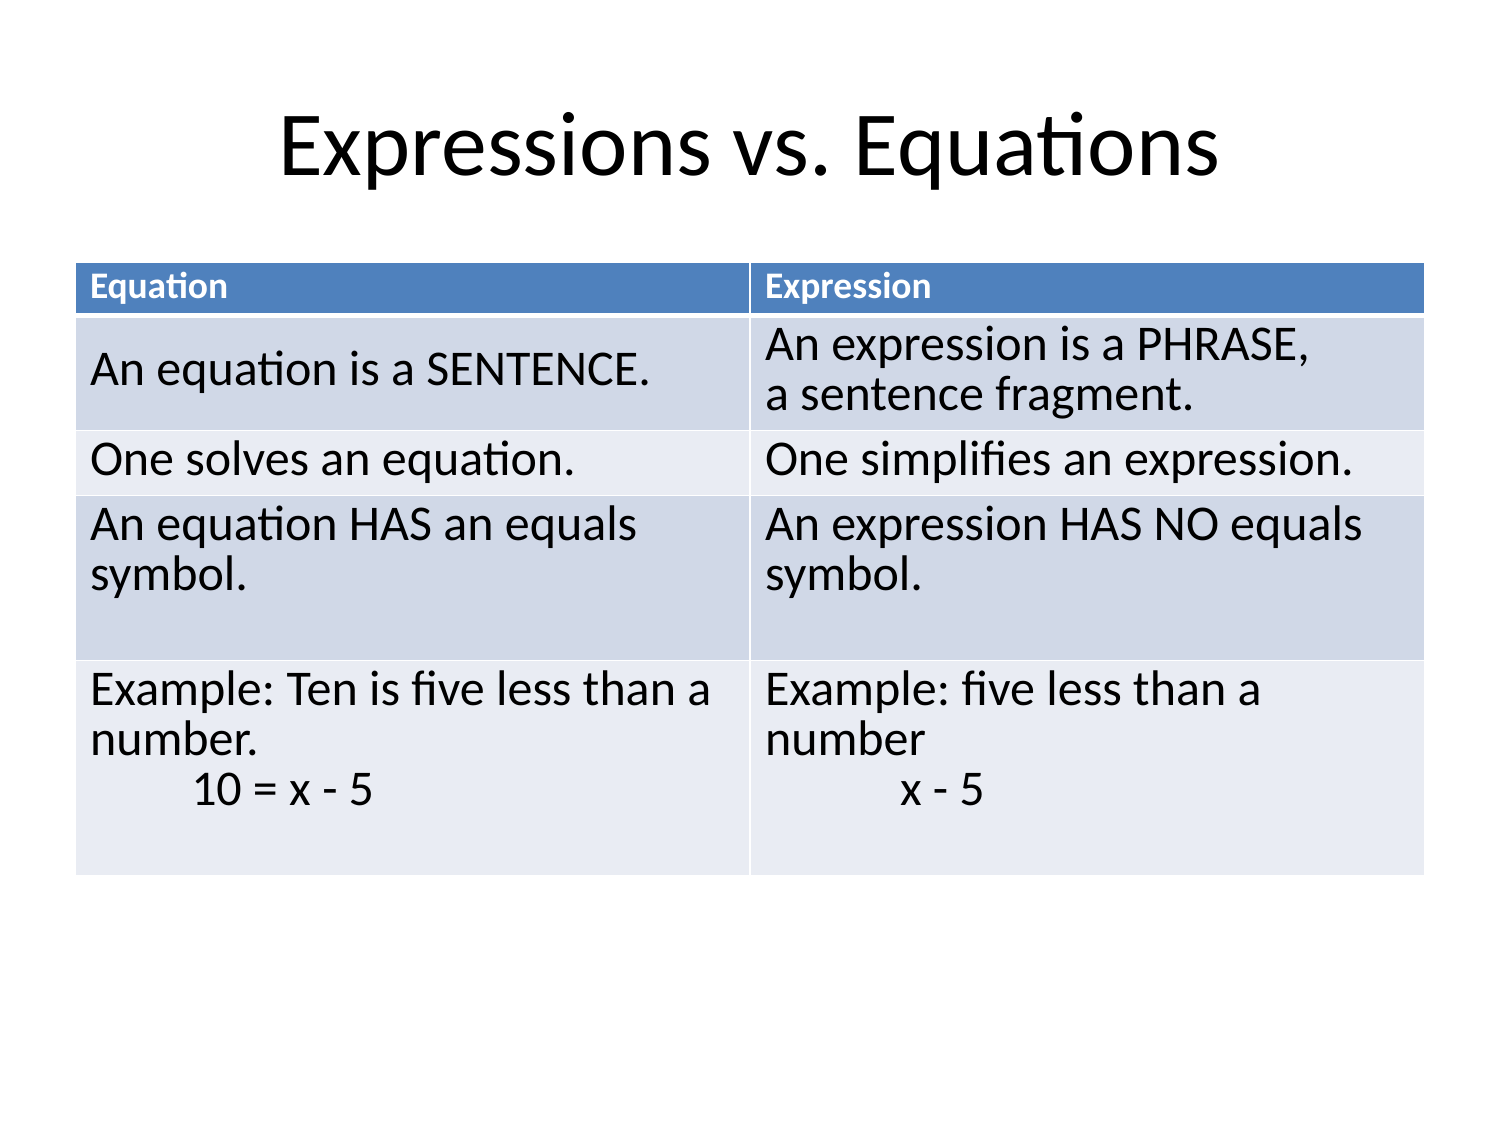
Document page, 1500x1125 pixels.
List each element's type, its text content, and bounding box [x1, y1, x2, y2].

table_cell An expression HAS NO equals symbol. [751, 496, 1424, 660]
table_header Equation [76, 263, 749, 313]
table_cell Example: Ten is five less than a number. 10 = x - 5 [76, 661, 749, 875]
table_cell One simplifies an expression. [751, 431, 1424, 495]
table_cell One solves an equation. [76, 431, 749, 495]
table_cell An expression is a PHRASE, a sentence fragment. [751, 318, 1424, 430]
table_cell An equation is a SENTENCE. [76, 318, 749, 430]
table_cell Example: five less than a number x - 5 [751, 661, 1424, 875]
table_header Expression [751, 263, 1424, 313]
table_cell An equation HAS an equals symbol. [76, 496, 749, 660]
title Expressions vs. Equations [75, 45, 1425, 233]
